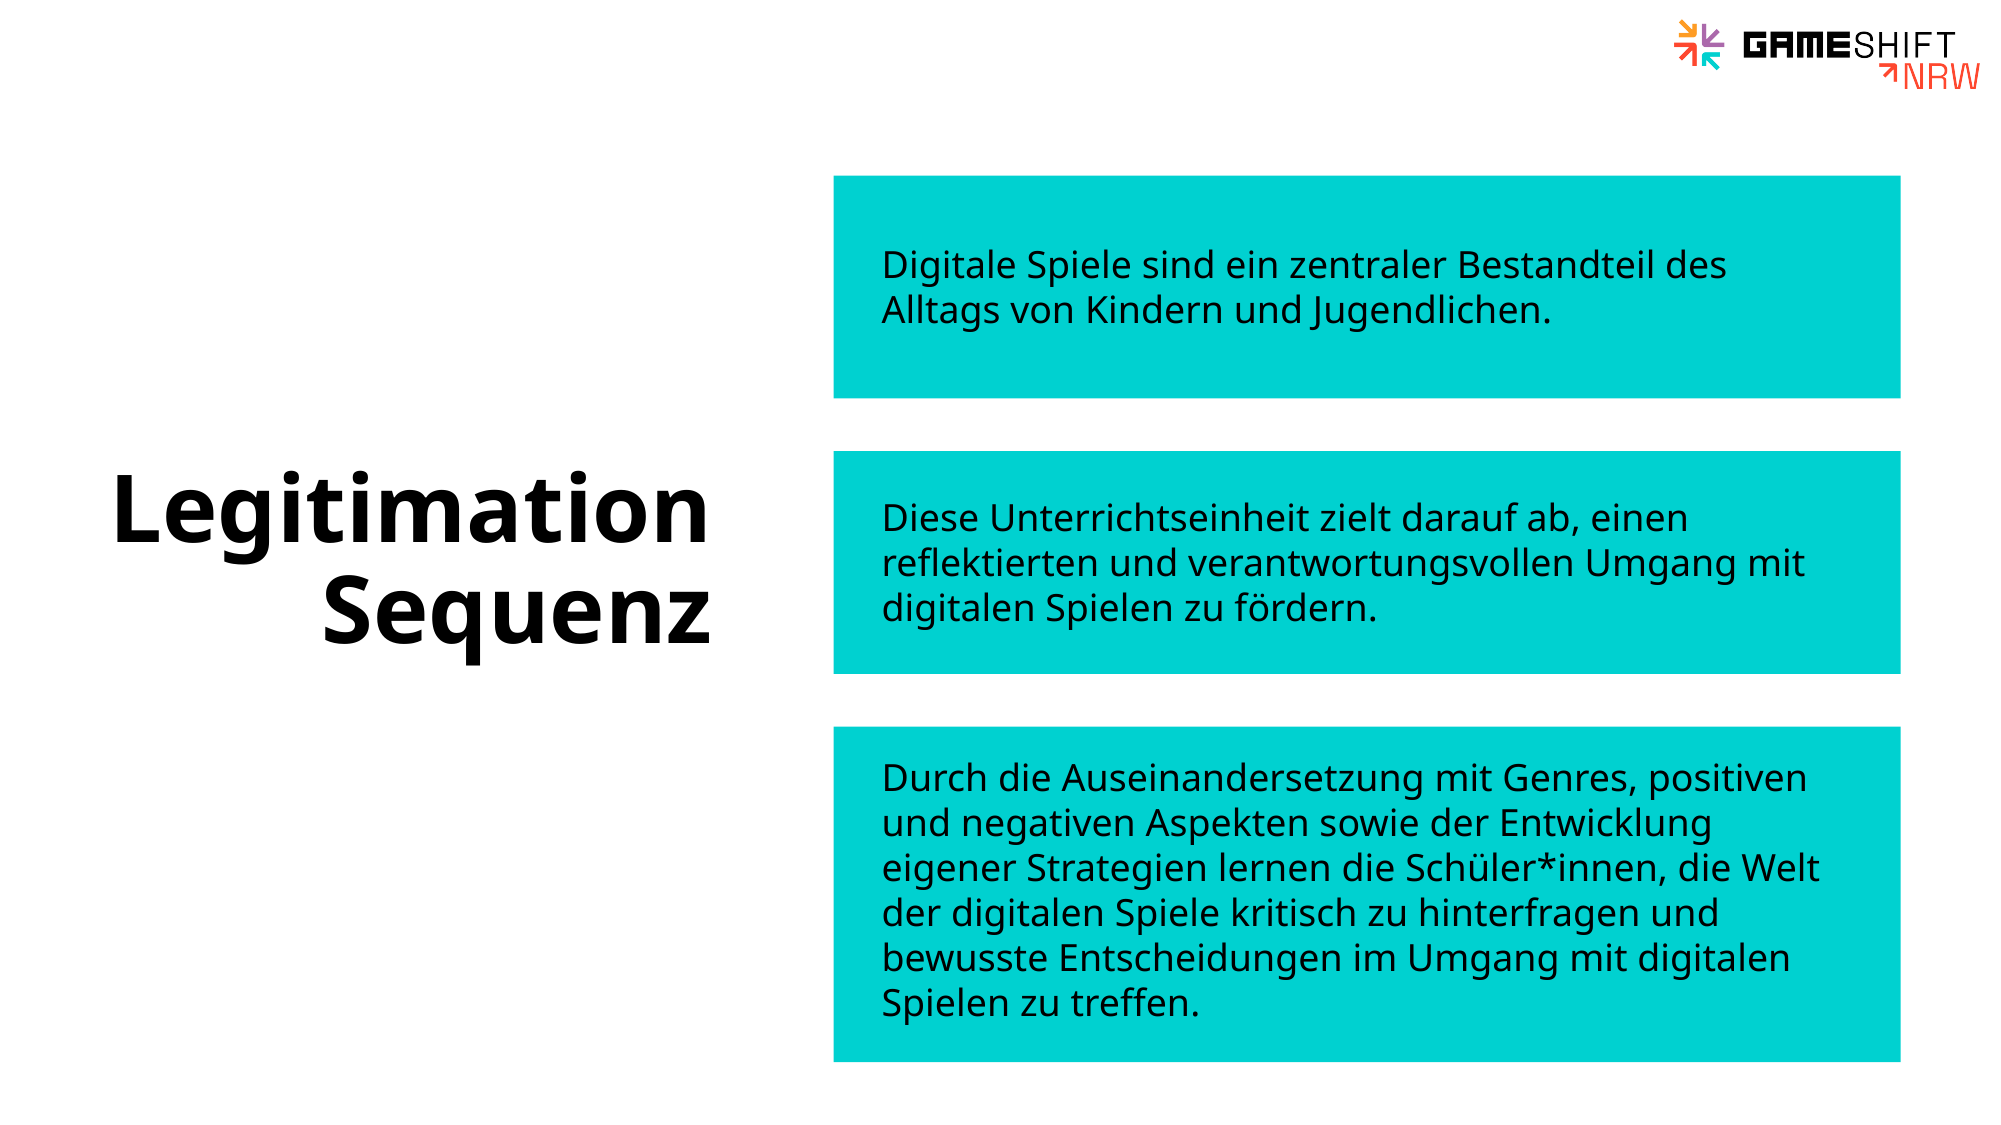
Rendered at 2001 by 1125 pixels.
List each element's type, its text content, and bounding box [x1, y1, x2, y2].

text_box Digitale Spiele sind ein zentraler Bestandteil des Alltags von Kindern und Jugendlichen. [866, 233, 1868, 339]
text_box Durch die Auseinandersetzung mit Genres, positiven und negativen Aspekten sowie der Entwicklung eigener Strategien lernen die Schüler*innen, die Welt der digitalen Spiele kritisch zu hinterfragen und bewusste Entscheidungen im Umgang mit digitalen Spielen zu treffen. [866, 747, 1868, 1032]
text_box [833, 726, 1902, 1063]
text_box Diese Unterrichtseinheit zielt darauf ab, einen reflektierten und verantwortungsvollen Umgang mit digitalen Spielen zu fördern. [866, 486, 1868, 637]
text_box [833, 175, 1902, 399]
title Legitimation Sequenz [81, 451, 728, 674]
picture [1673, 19, 1980, 89]
text_box [833, 450, 1902, 675]
